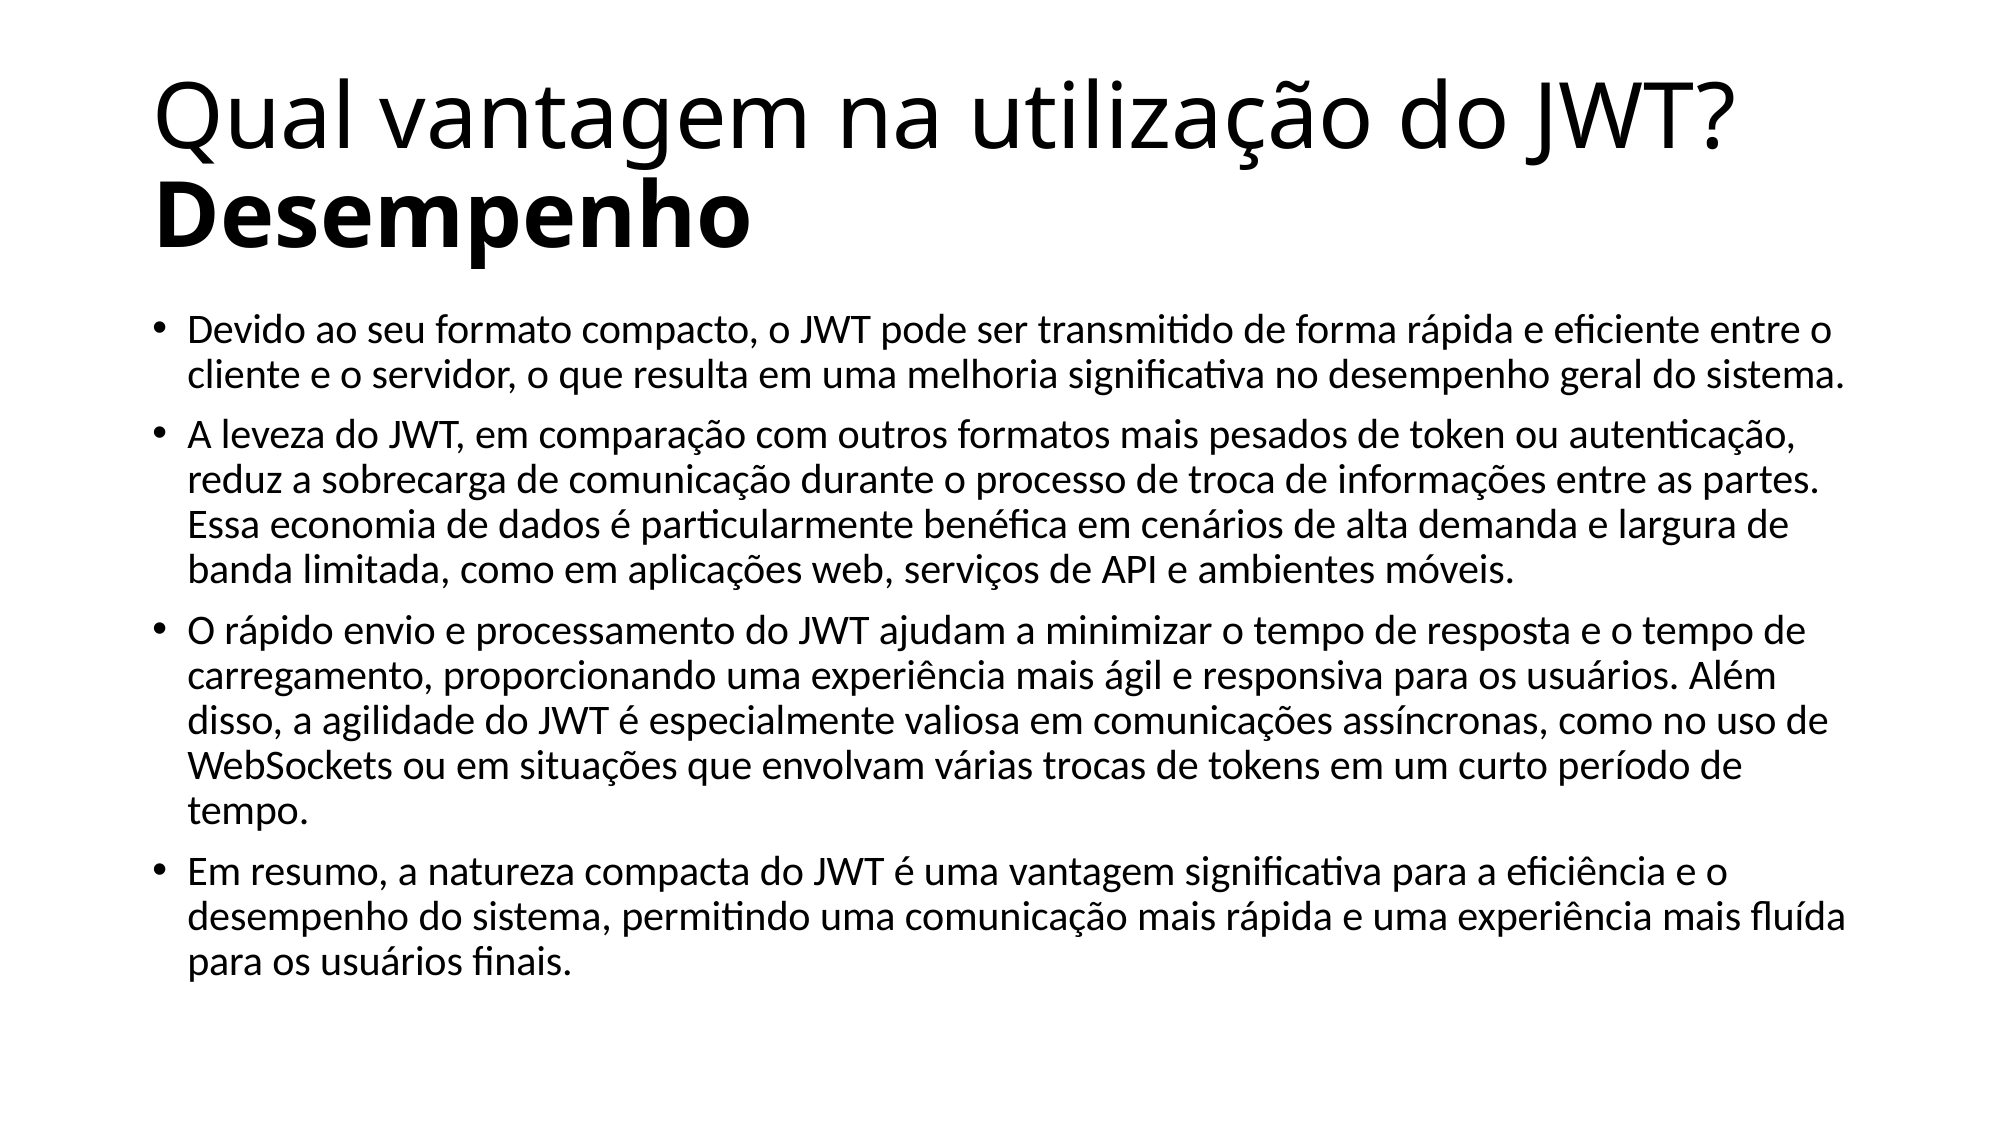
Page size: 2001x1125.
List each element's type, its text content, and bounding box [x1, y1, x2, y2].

title Qual vantagem na utilização do JWT? Desempenho [137, 59, 1863, 278]
list Devido ao seu formato compacto, o JWT pode ser transmitido de forma rápida e eficiente entre o cliente e o servidor, o que resulta em uma melhoria significativa no desempenho geral do sistema. A leveza do JWT, em comparação com outros formatos mais pesados de token ou autenticação, reduz a sobrecarga de comunicação durante o processo de troca de informações entre as partes. Essa economia de dados é particularmente benéfica em cenários de alta demanda e largura de banda limitada, como em aplicações web, serviços de API e ambientes móveis. O rápido envio e processamento do JWT ajudam a minimizar o tempo de resposta e o tempo de carregamento, proporcionando uma experiência mais ágil e responsiva para os usuários. Além disso, a agilidade do JWT é especialmente valiosa em comunicações assíncronas, como no uso de WebSockets ou em situações que envolvam várias trocas de tokens em um curto período de tempo. Em resumo, a natureza compacta do JWT é uma vantagem significativa para a eficiência e o desempenho do sistema, permitindo uma comunicação mais rápida e uma experiência mais fluída para os usuários finais. [137, 299, 1863, 1014]
